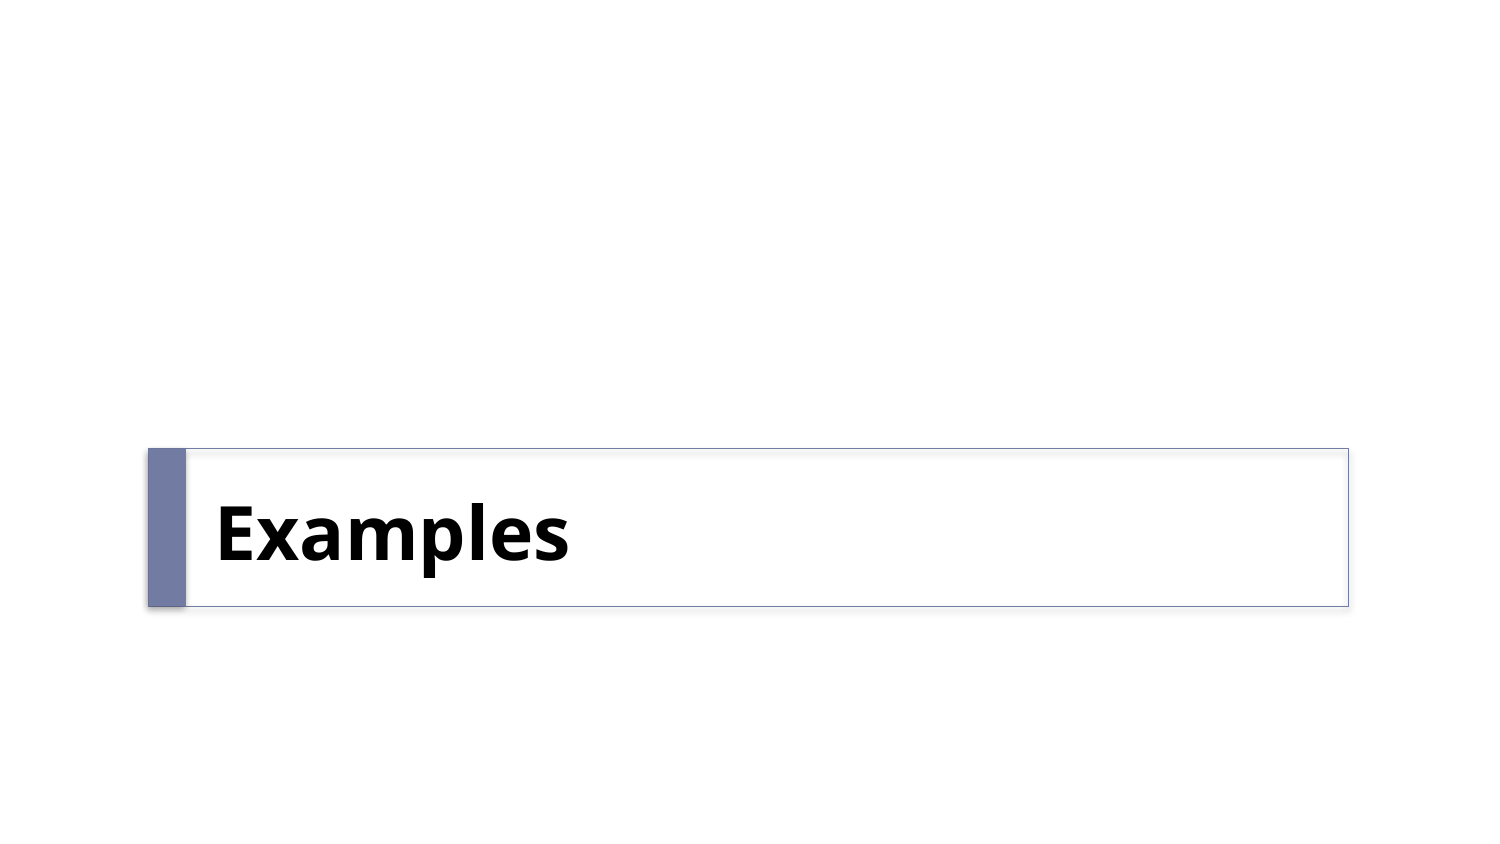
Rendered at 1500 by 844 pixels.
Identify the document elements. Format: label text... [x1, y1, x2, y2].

title Examples [200, 478, 1440, 600]
